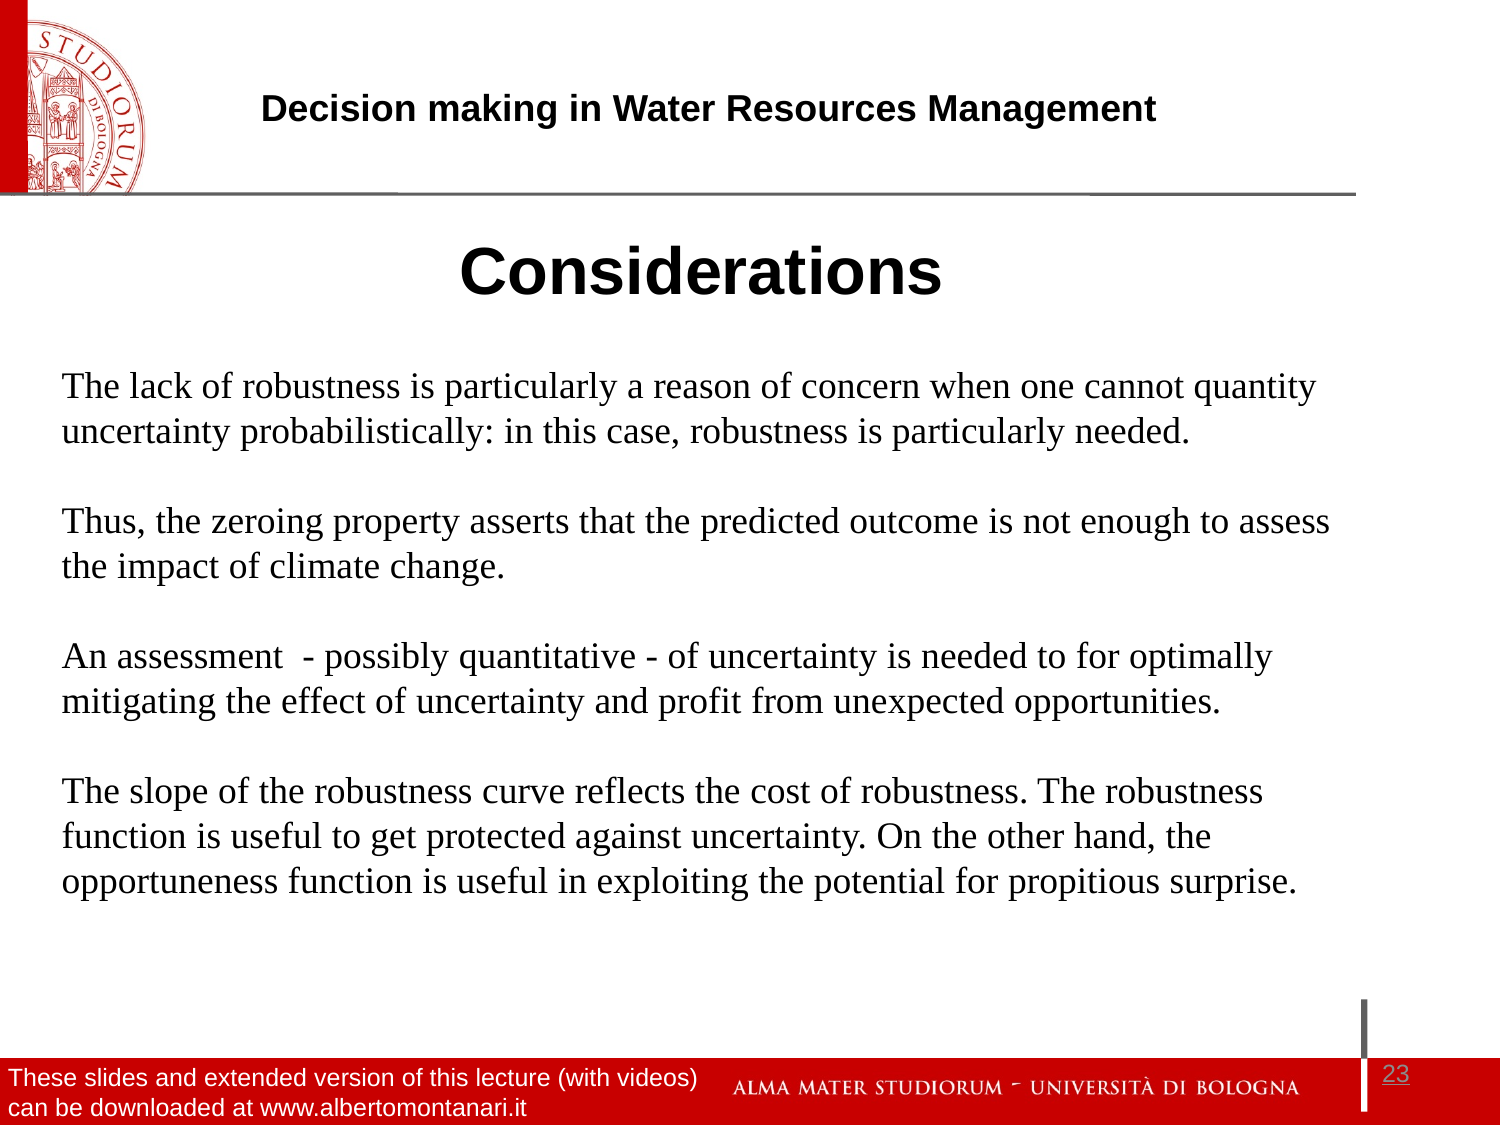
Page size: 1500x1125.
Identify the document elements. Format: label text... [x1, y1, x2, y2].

slide_number 23 [1074, 1042, 1425, 1103]
text_box Considerations [105, 220, 1298, 316]
text_box The lack of robustness is particularly a reason of concern when one cannot quantity uncertainty probabilistically: in this case, robustness is particularly needed. Thus, the zeroing property asserts that the predicted outcome is not enough to assess the impact of climate change. An assessment - possibly quantitative - of uncertainty is needed to for optimally mitigating the effect of uncertainty and profit from unexpected opportunities. The slope of the robustness curve reflects the cost of robustness. The robustness function is useful to get protected against uncertainty. On the other hand, the opportuneness function is useful in exploiting the potential for propitious surprise. [46, 353, 1395, 909]
picture [28, 16, 151, 192]
picture [0, 1058, 1500, 1125]
